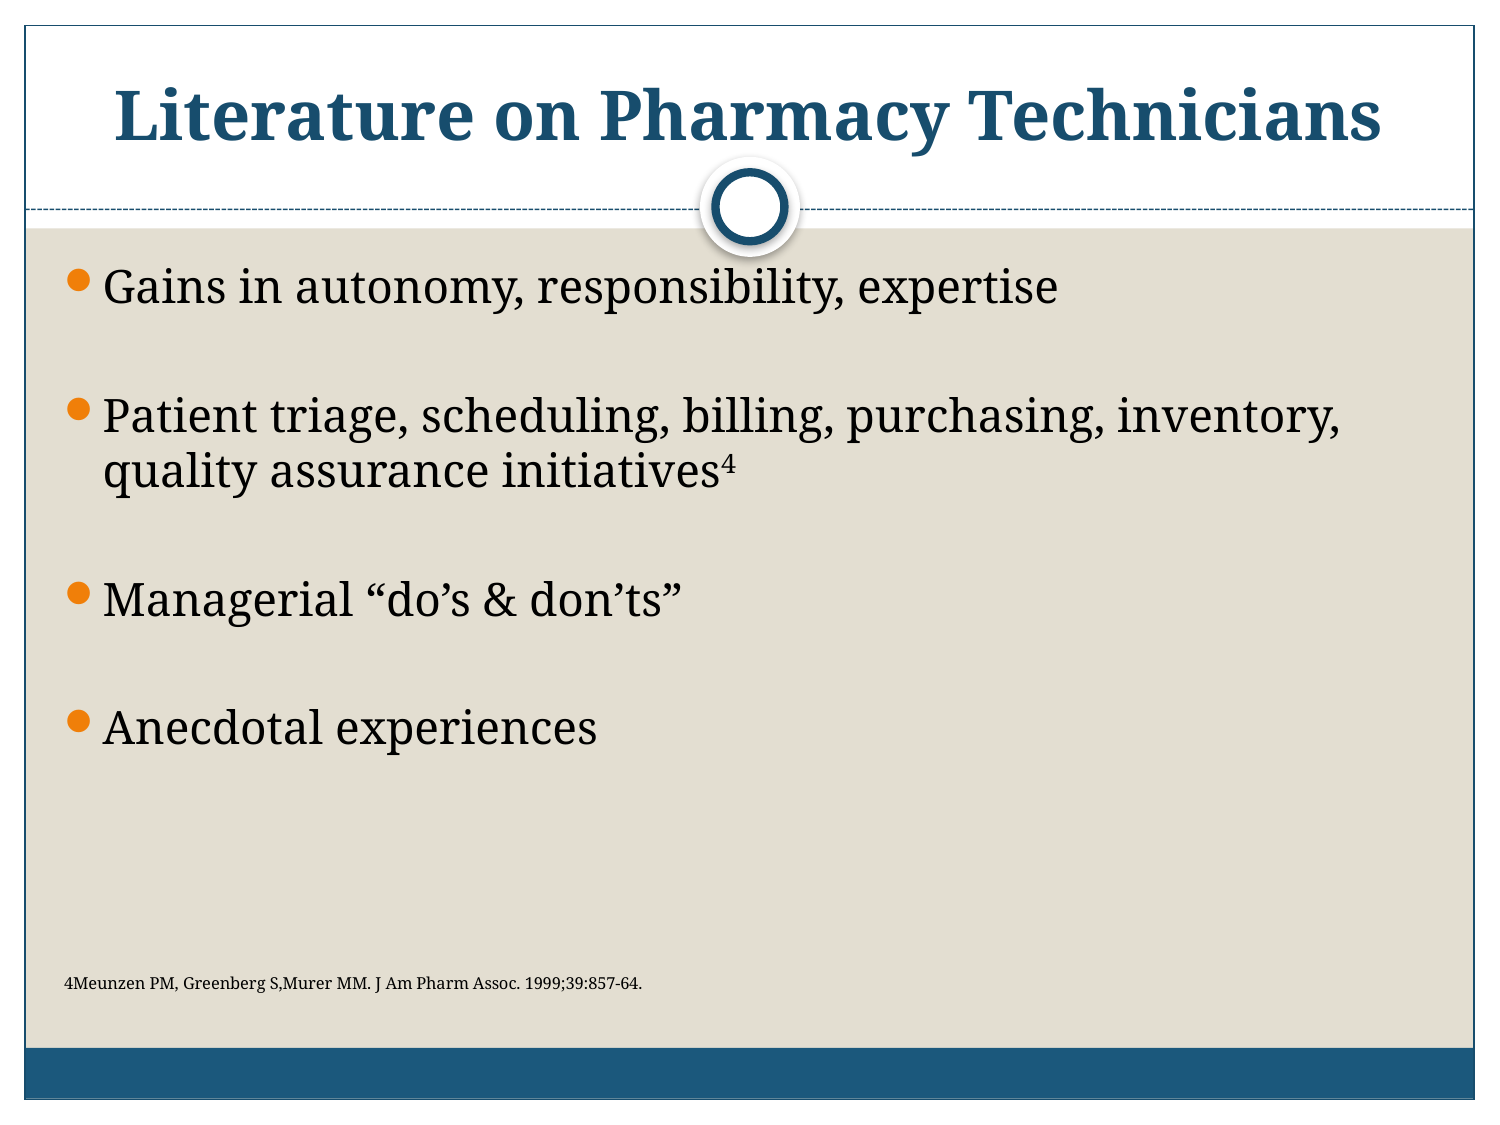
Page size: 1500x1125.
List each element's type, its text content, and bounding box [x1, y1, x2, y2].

title Literature on Pharmacy Technicians [49, 37, 1450, 162]
list Gains in autonomy, responsibility, expertise Patient triage, scheduling, billing, purchasing, inventory, quality assurance initiatives4 Managerial “do’s & don’ts” Anecdotal experiences 4Meunzen PM, Greenberg S,Murer MM. J Am Pharm Assoc. 1999;39:857-64. [49, 250, 1445, 1001]
